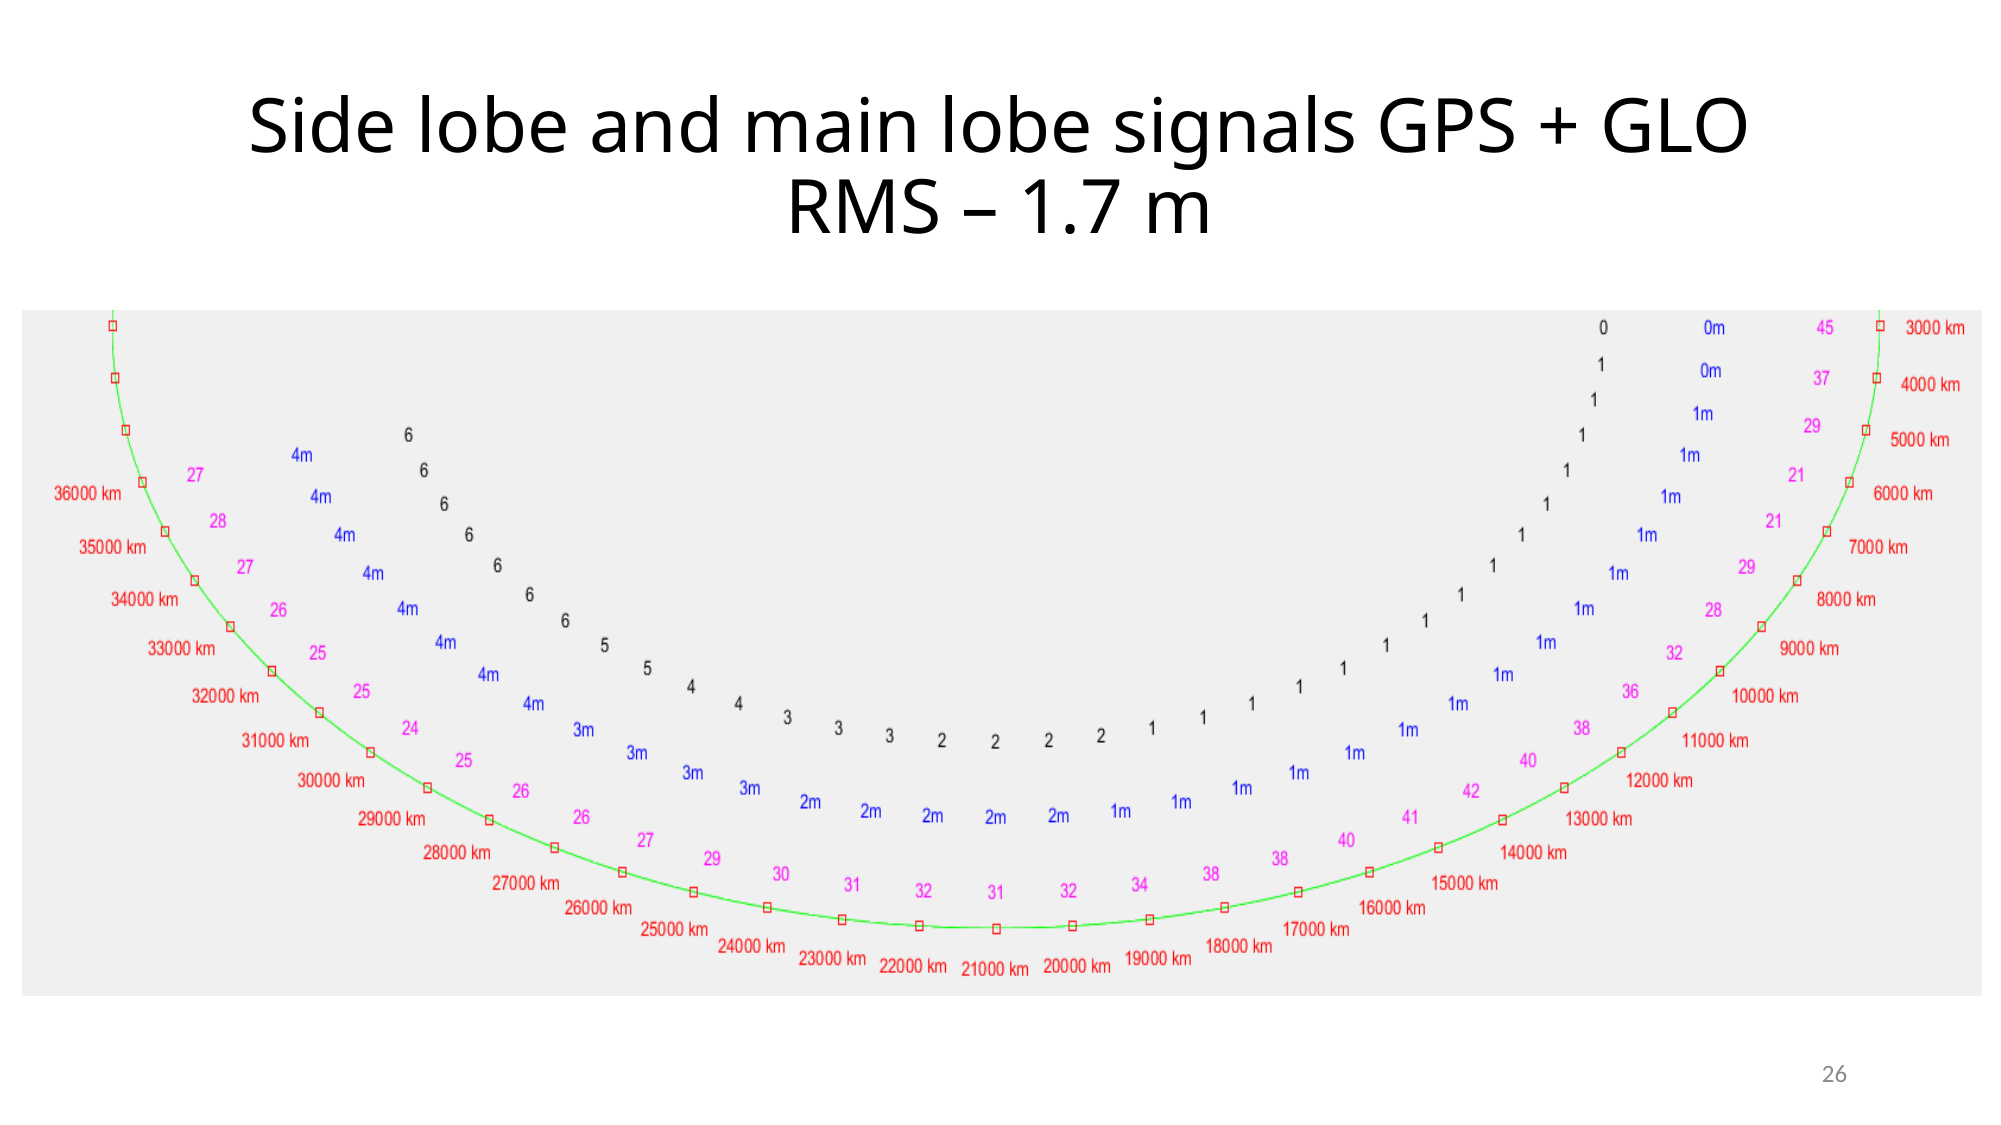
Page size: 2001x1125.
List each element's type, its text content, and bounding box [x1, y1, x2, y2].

slide_number 26 [1412, 1042, 1863, 1103]
title Side lobe and main lobe signals GPS + GLO RMS – 1.7 m [137, 59, 1863, 278]
picture [22, 310, 1982, 996]
